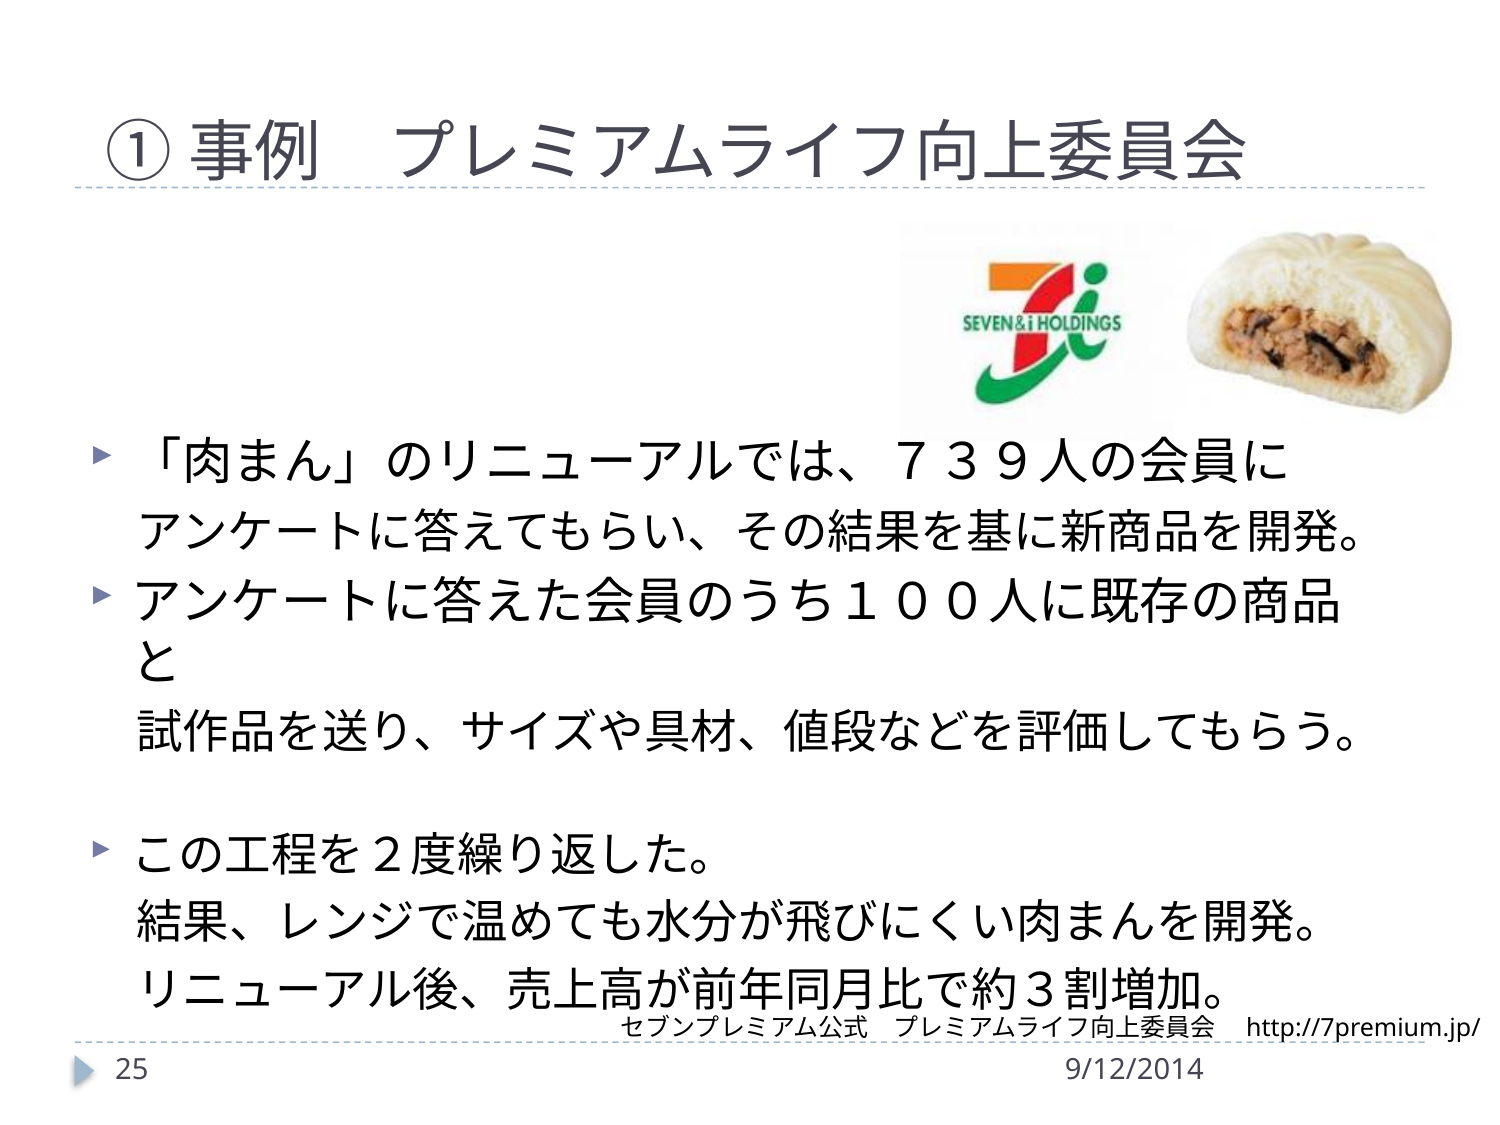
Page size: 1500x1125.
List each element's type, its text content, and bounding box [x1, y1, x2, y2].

slide_number 25 [100, 1042, 426, 1103]
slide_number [1050, 1049, 1426, 1103]
list 「肉まん」のリニューアルでは、７３９人の会員に アンケートに答えてもらい、その結果を基に新商品を開発。 アンケートに答えた会員のうち１００人に既存の商品と 試作品を送り、サイズや具材、値段などを評価してもらう。 この工程を２度繰り返した。 結果、レンジで温めても水分が飛びにくい肉まんを開発。 リニューアル後、売上高が前年同月比で約３割増加。 [75, 287, 1376, 1035]
picture [899, 218, 1464, 442]
text_box セブンプレミアム公式 プレミアムライフ向上委員会 http://7premium.jp/ [606, 1003, 1496, 1049]
title ①事例 プレミアムライフ向上委員会 [90, 54, 1379, 197]
